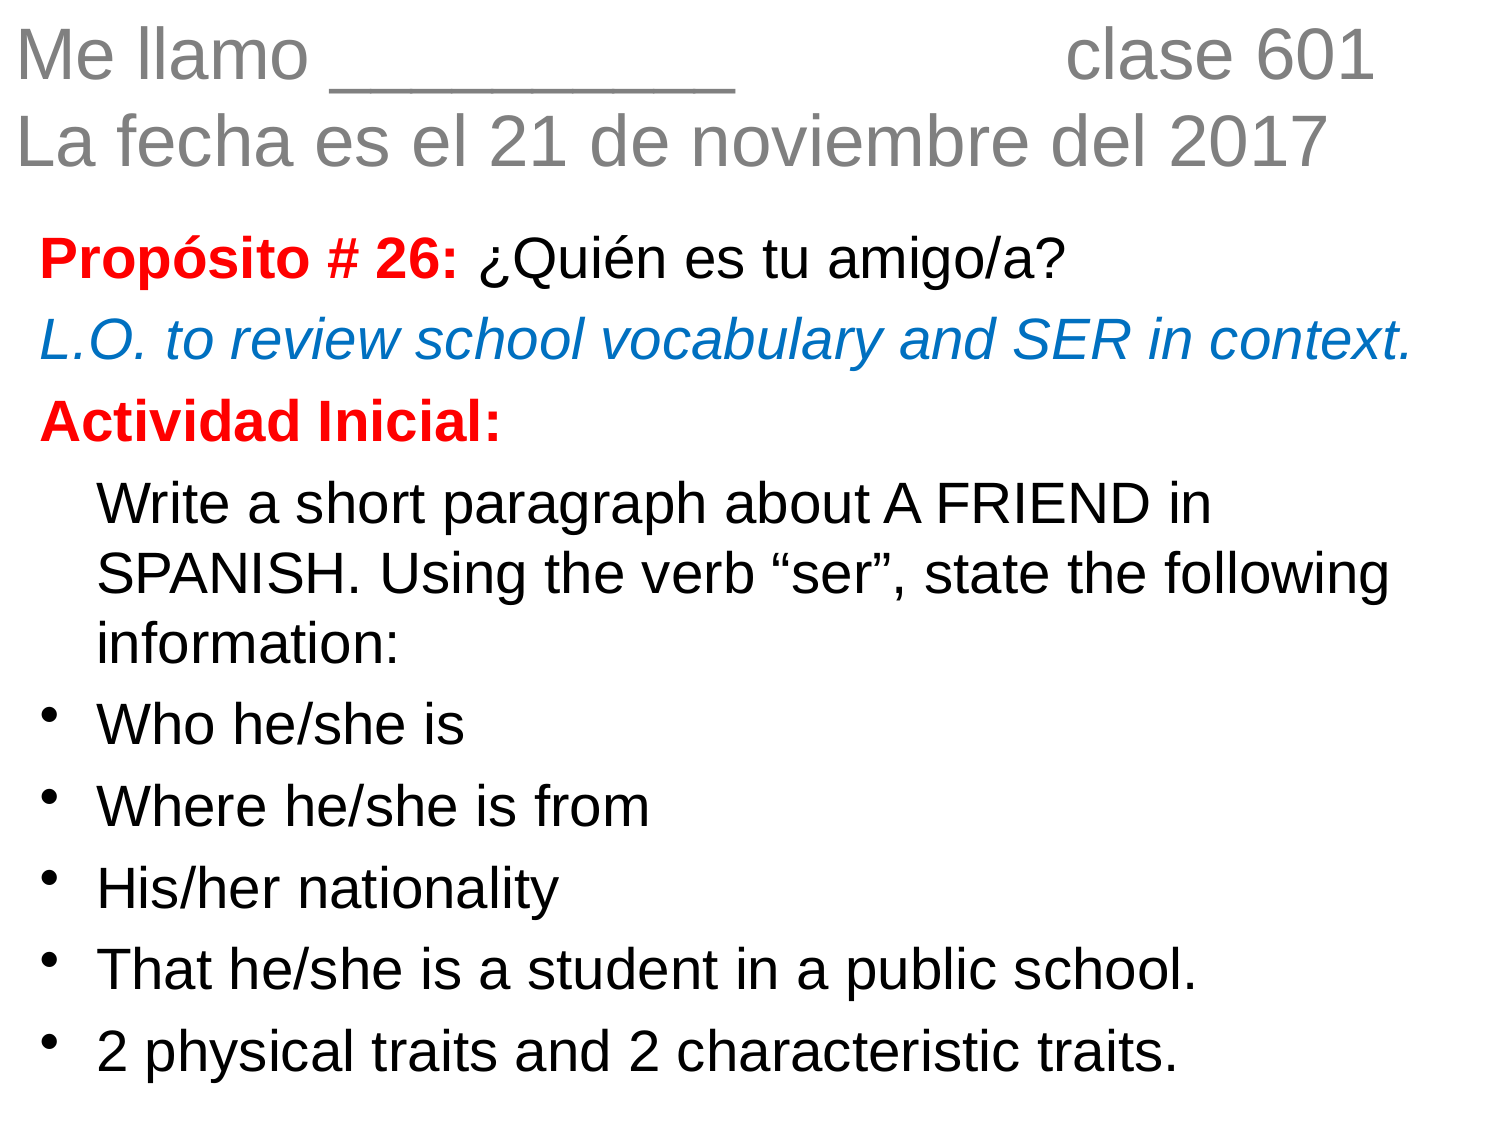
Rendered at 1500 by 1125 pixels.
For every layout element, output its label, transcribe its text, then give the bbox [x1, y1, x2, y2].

title Me llamo __________ clase 601 La fecha es el 21 de noviembre del 2017 [0, 0, 1500, 188]
text_box Propósito # 26: ¿Quién es tu amigo/a? L.O. to review school vocabulary and SER in context. Actividad Inicial: Write a short paragraph about A FRIEND in SPANISH. Using the verb “ser”, state the following information: Who he/she is Where he/she is from His/her nationality That he/she is a student in a public school. 2 physical traits and 2 characteristic traits. [24, 212, 1463, 1000]
